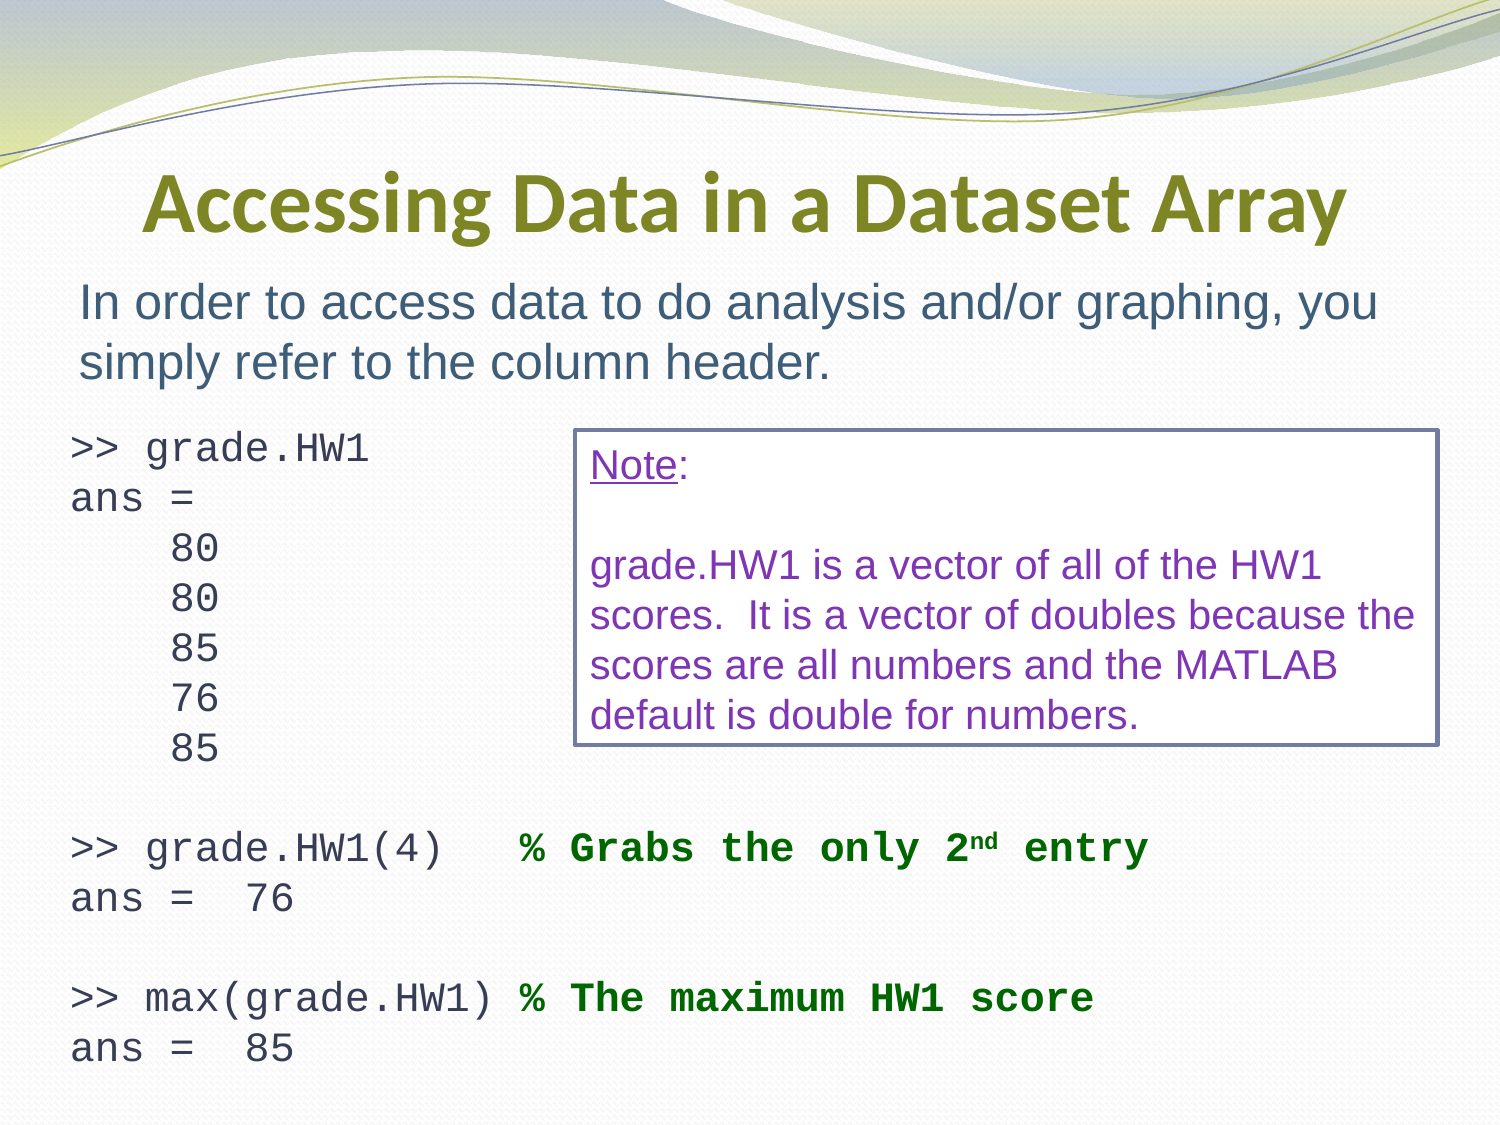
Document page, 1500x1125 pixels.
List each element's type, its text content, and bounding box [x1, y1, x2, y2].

text_box In order to access data to do analysis and/or graphing, you simply refer to the column header. [64, 262, 1438, 398]
text_box >> grade.HW1 ans = 80 80 85 76 85 >> grade.HW1(4) % Grabs the only 2nd entry ans = 76 >> max(grade.HW1) % The maximum HW1 score ans = 85 [54, 412, 1350, 1078]
text_box Note: grade.HW1 is a vector of all of the HW1 scores. It is a vector of doubles because the scores are all numbers and the MATLAB default is double for numbers. [573, 428, 1440, 747]
title Accessing Data in a Dataset Array [64, 62, 1427, 250]
